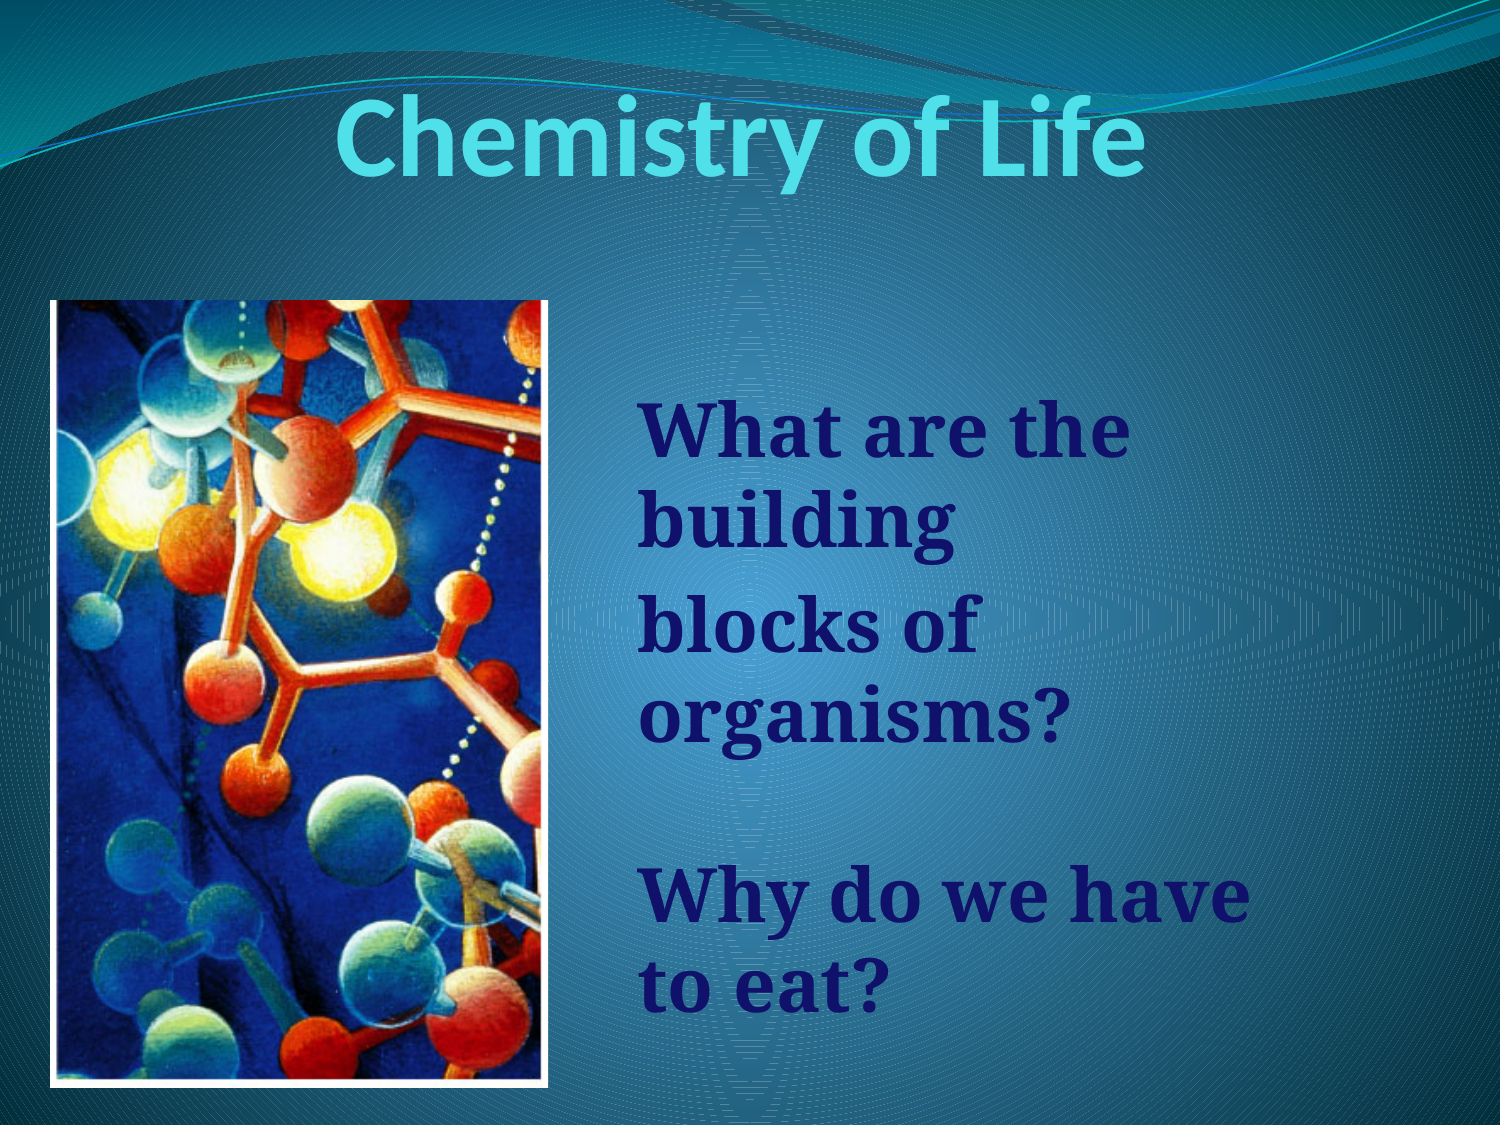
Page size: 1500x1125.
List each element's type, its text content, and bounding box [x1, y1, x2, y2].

subtitle What are the building blocks of organisms? Why do we have to eat? [637, 375, 1414, 925]
picture [49, 299, 549, 1088]
picture [238, 314, 246, 324]
title Chemistry of Life [99, 50, 1388, 200]
